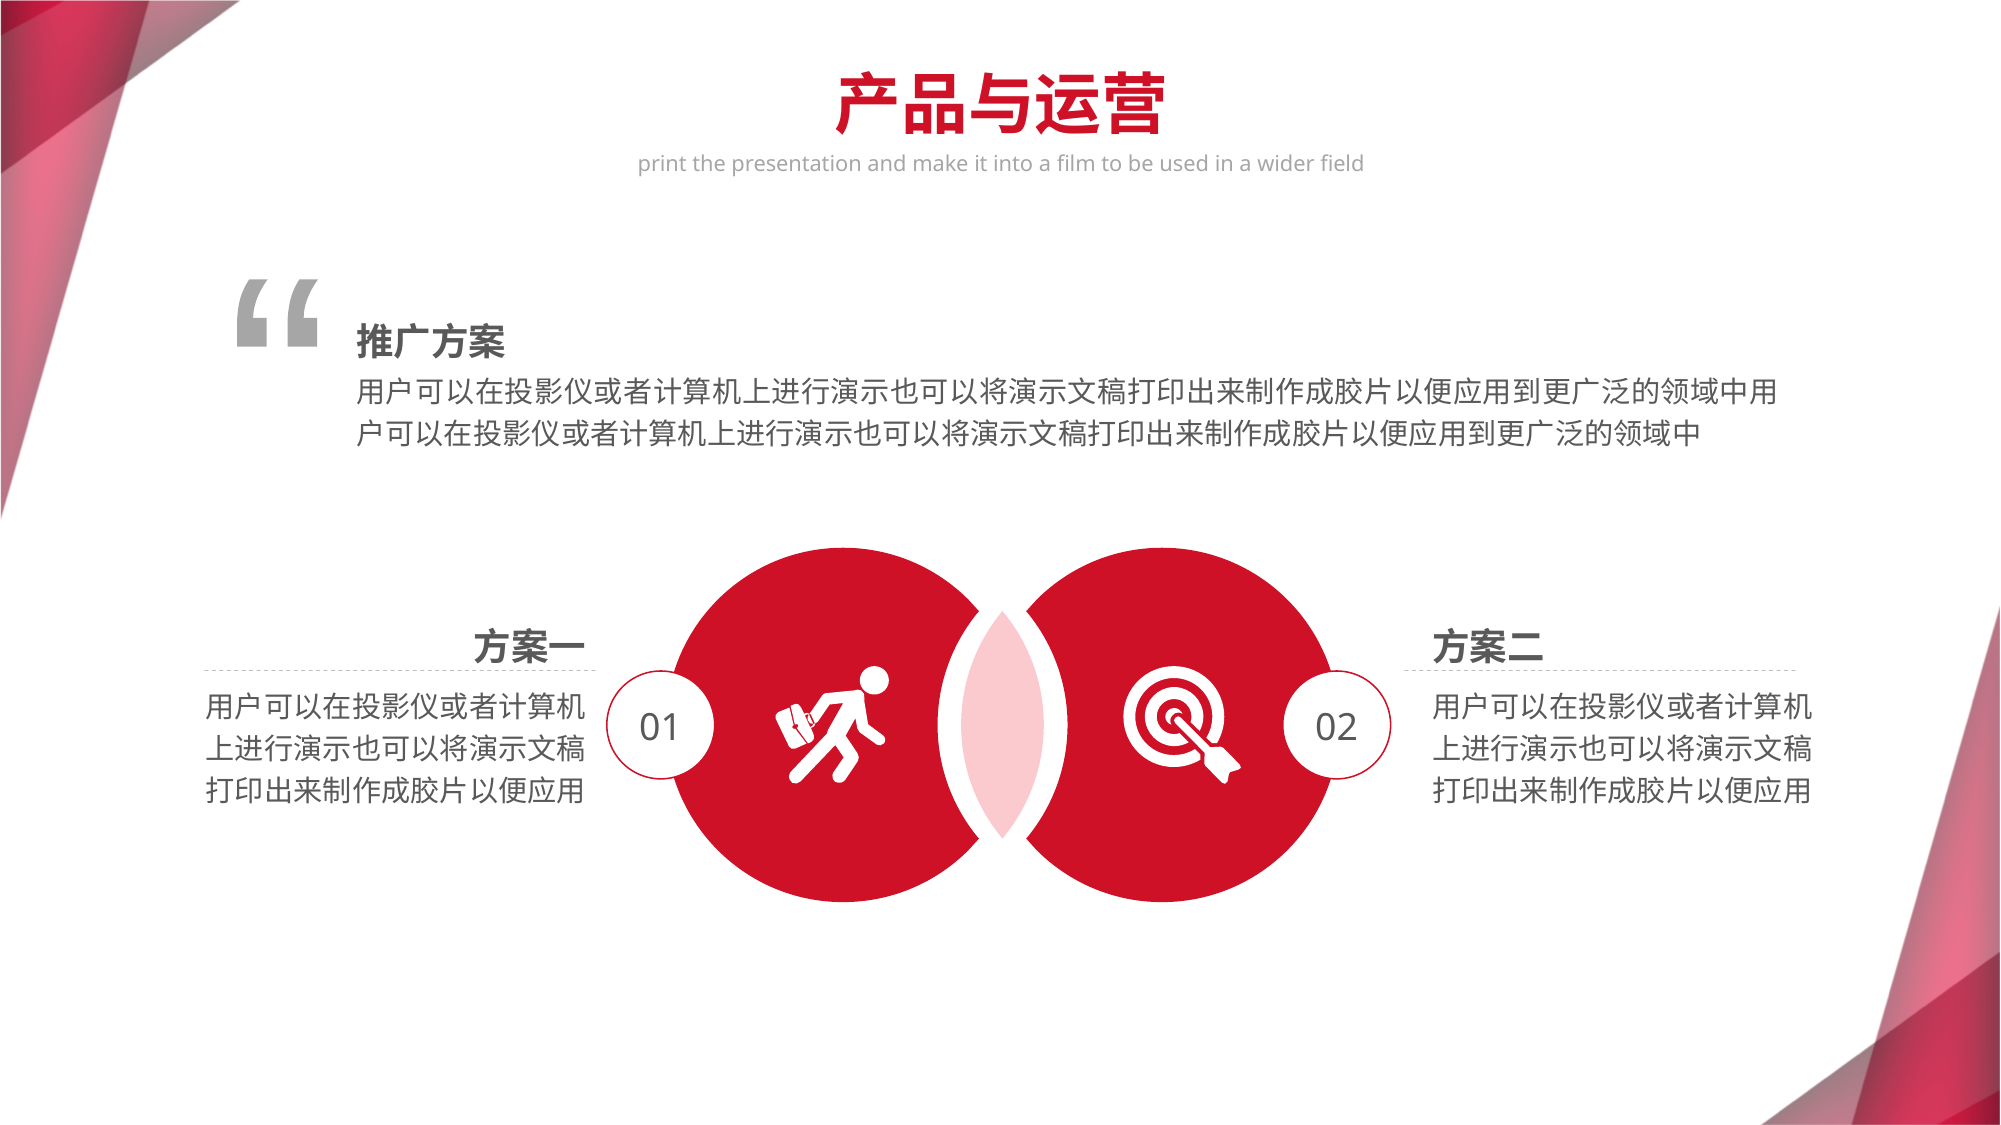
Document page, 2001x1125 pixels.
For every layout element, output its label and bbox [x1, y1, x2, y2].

text_box [341, 301, 1796, 460]
picture [1, 1, 303, 519]
text_box [544, 54, 1459, 184]
text_box [166, 547, 1853, 903]
picture [1698, 606, 2000, 1124]
